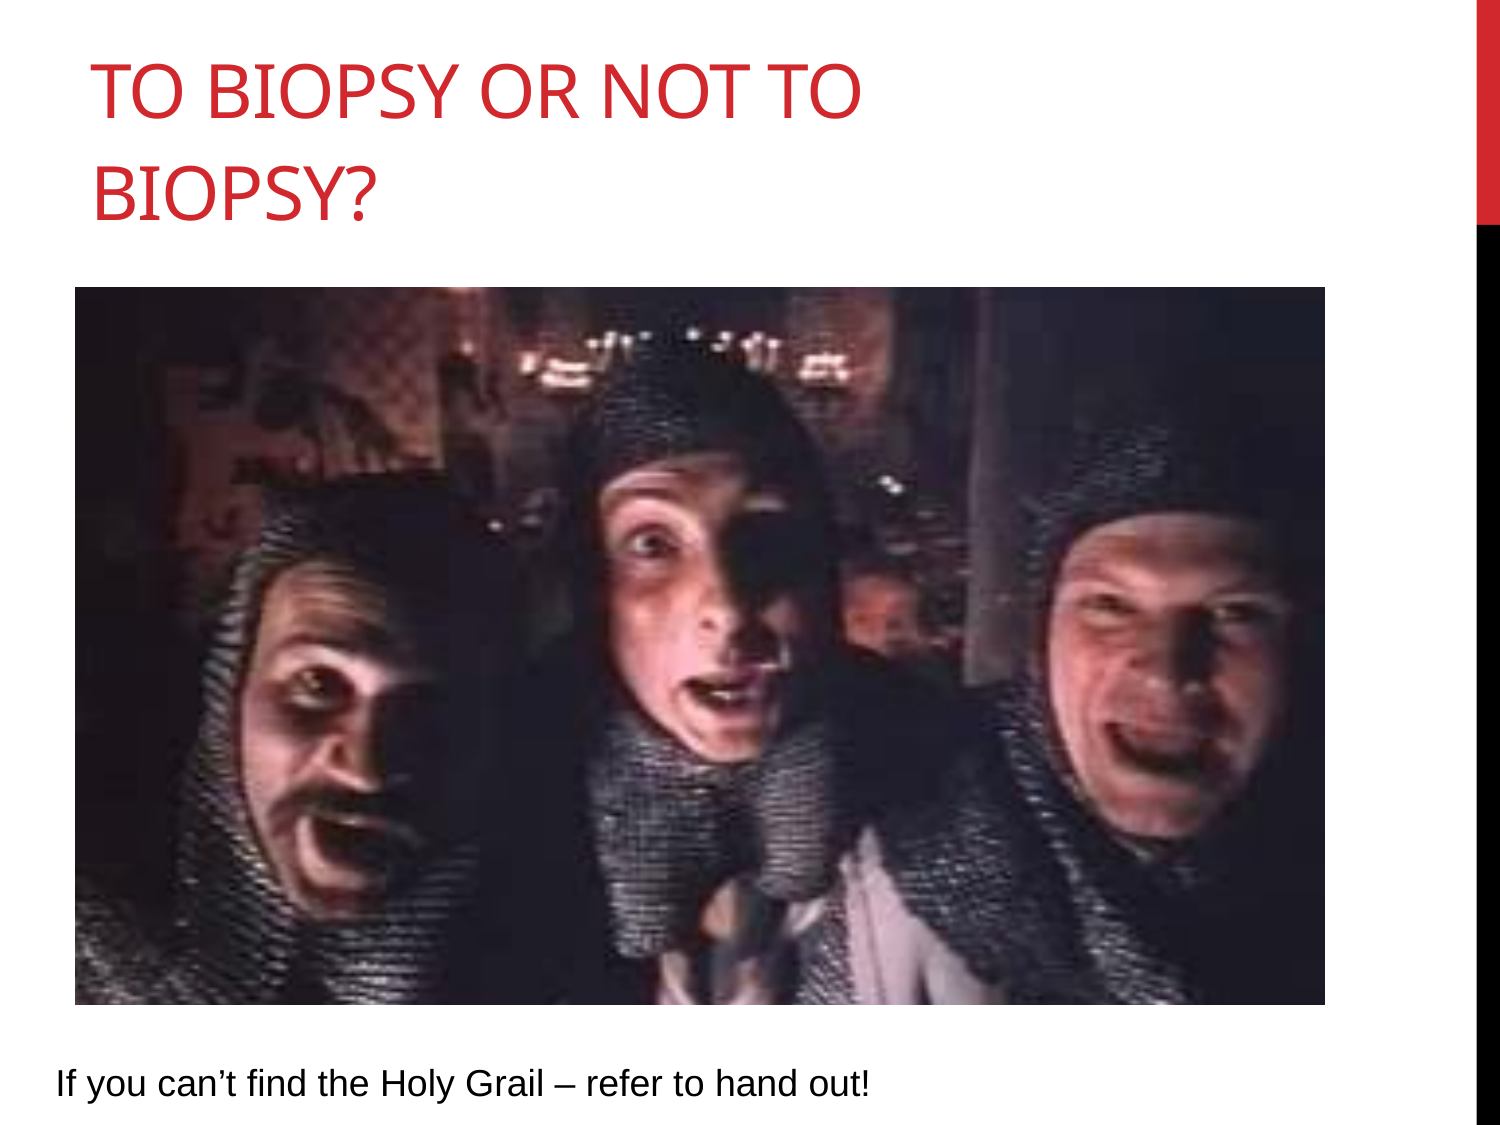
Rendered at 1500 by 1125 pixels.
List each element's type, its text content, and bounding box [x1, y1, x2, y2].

text_box If you can’t find the Holy Grail – refer to hand out! [40, 1051, 887, 1125]
title TO BIOPSY OR NOT TO BIOPSY? [75, 25, 1025, 250]
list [74, 286, 1326, 1006]
